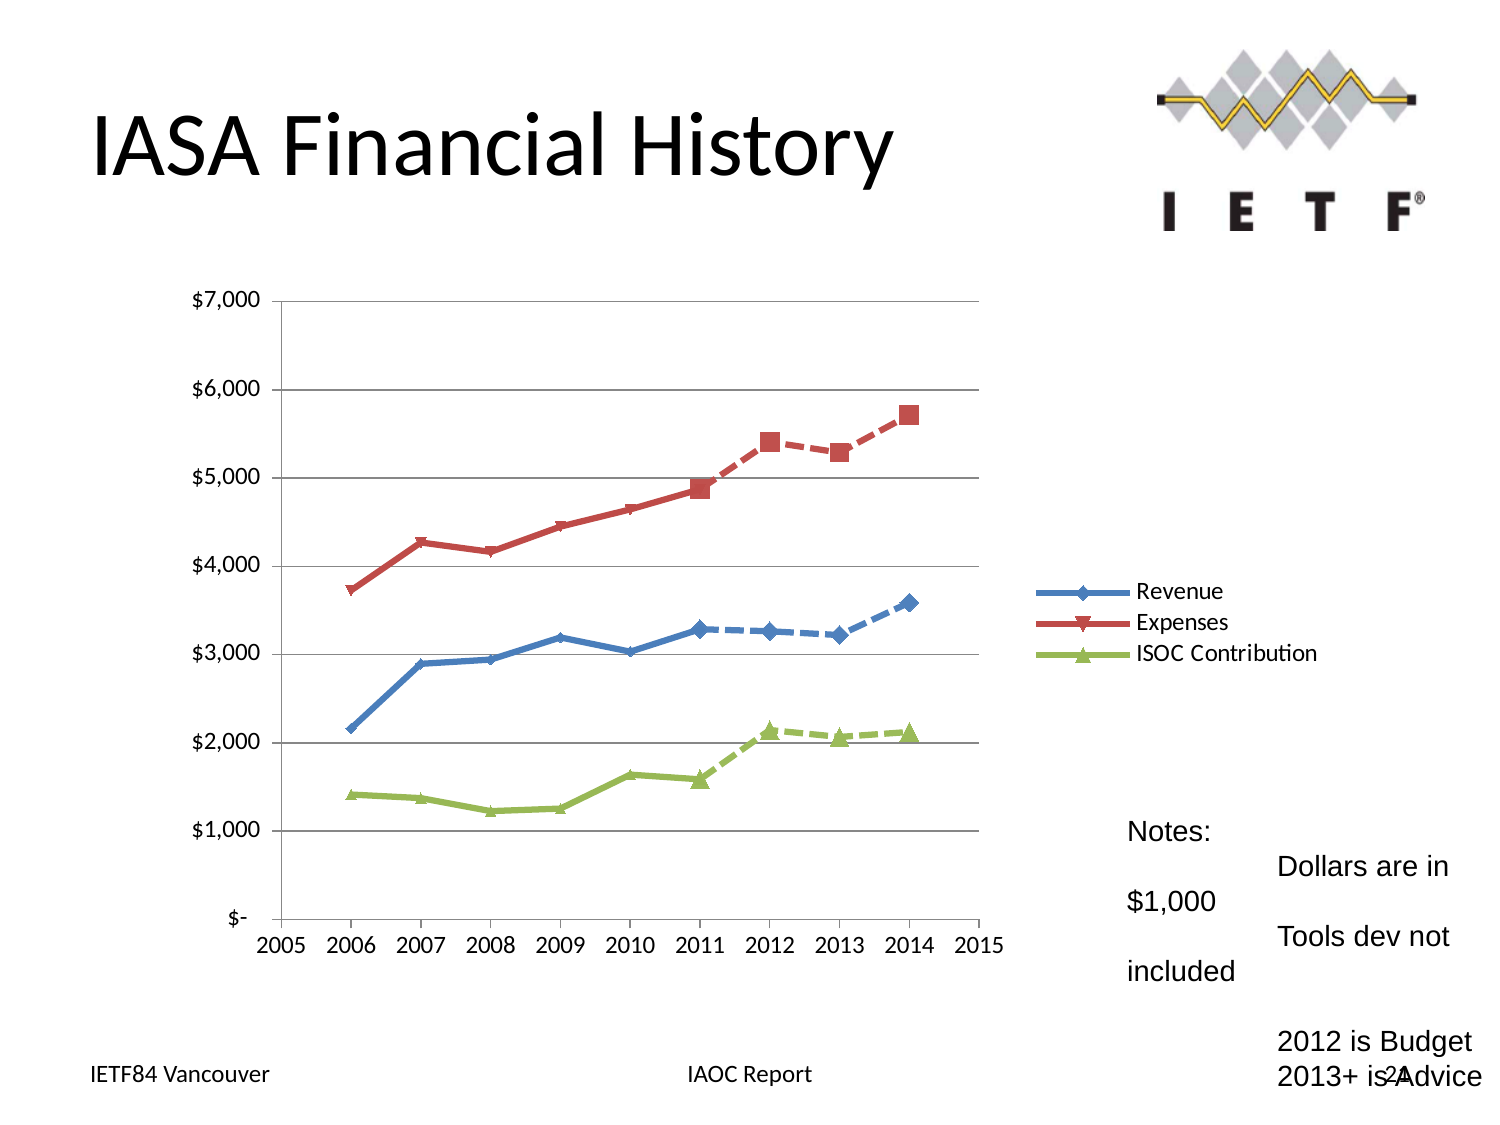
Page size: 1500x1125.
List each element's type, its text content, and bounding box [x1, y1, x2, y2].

slide_number IETF84 Vancouver [75, 1042, 425, 1103]
title IASA Financial History [75, 45, 1138, 233]
picture [1157, 49, 1425, 231]
slide_number 21 [1074, 1042, 1425, 1103]
text_box Notes: Dollars are in $1,000 Tools dev not included 2012 is Budget 2013+ is Advice [1112, 805, 1500, 1125]
footer IAOC Report [512, 1042, 988, 1103]
chart [161, 274, 1339, 974]
